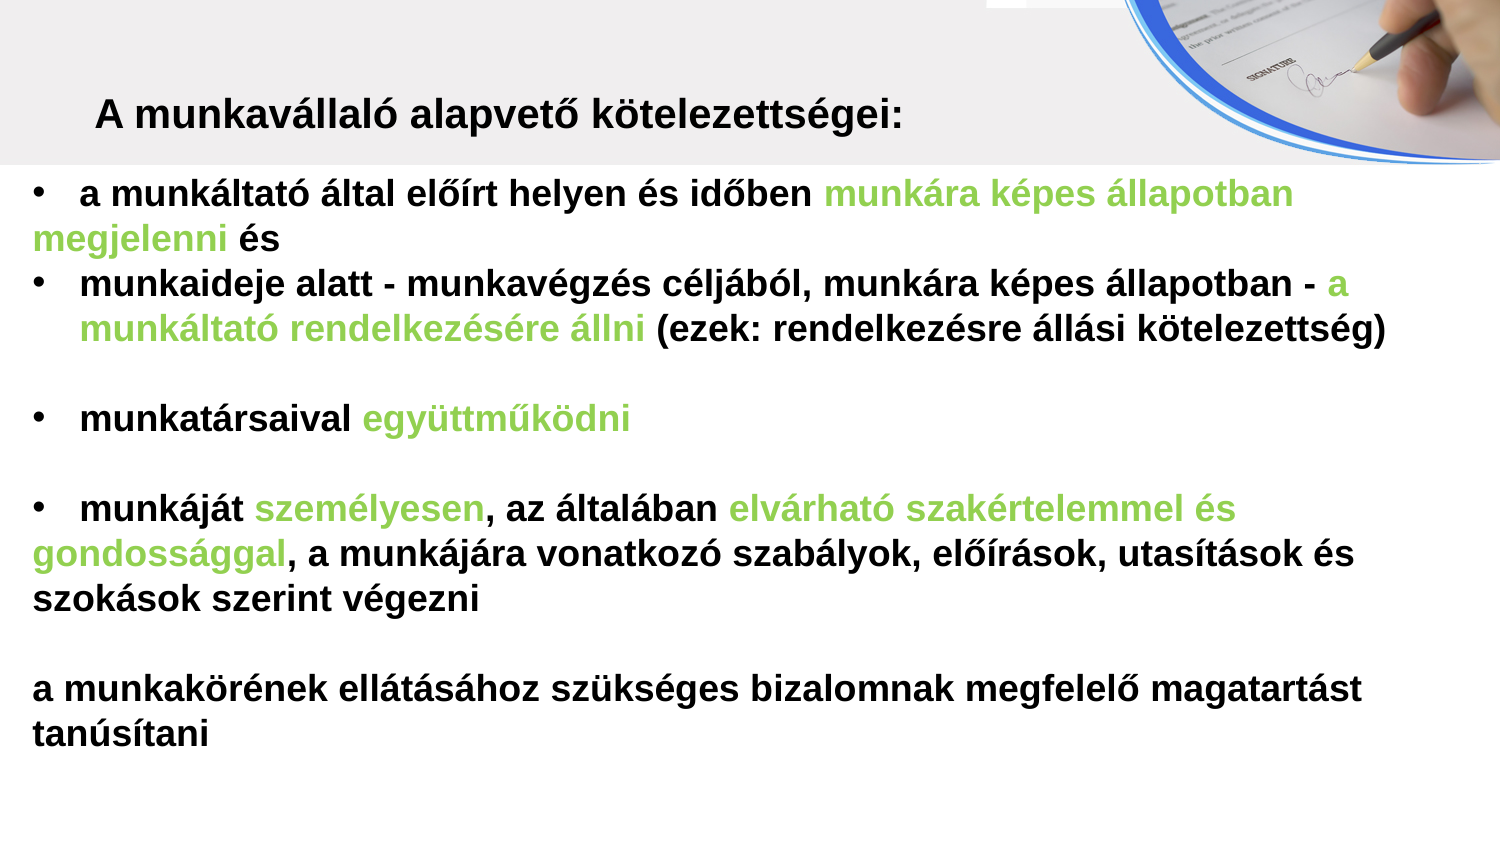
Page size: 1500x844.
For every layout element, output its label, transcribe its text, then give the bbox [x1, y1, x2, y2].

picture [0, 0, 1500, 844]
text_box a munkáltató által előírt helyen és időben munkára képes állapotban megjelenni és munkaideje alatt - munkavégzés céljából, munkára képes állapotban - a munkáltató rendelkezésére állni (ezek: rendelkezésre állási kötelezettség) munkatársaival együttműködni munkáját személyesen, az általában elvárható szakértelemmel és gondossággal, a munkájára vonatkozó szabályok, előírások, utasítások és szokások szerint végezni a munkakörének ellátásához szükséges bizalomnak megfelelő magatartást tanúsítani [17, 161, 1483, 807]
text_box A munkavállaló alapvető kötelezettségei: [79, 79, 920, 145]
